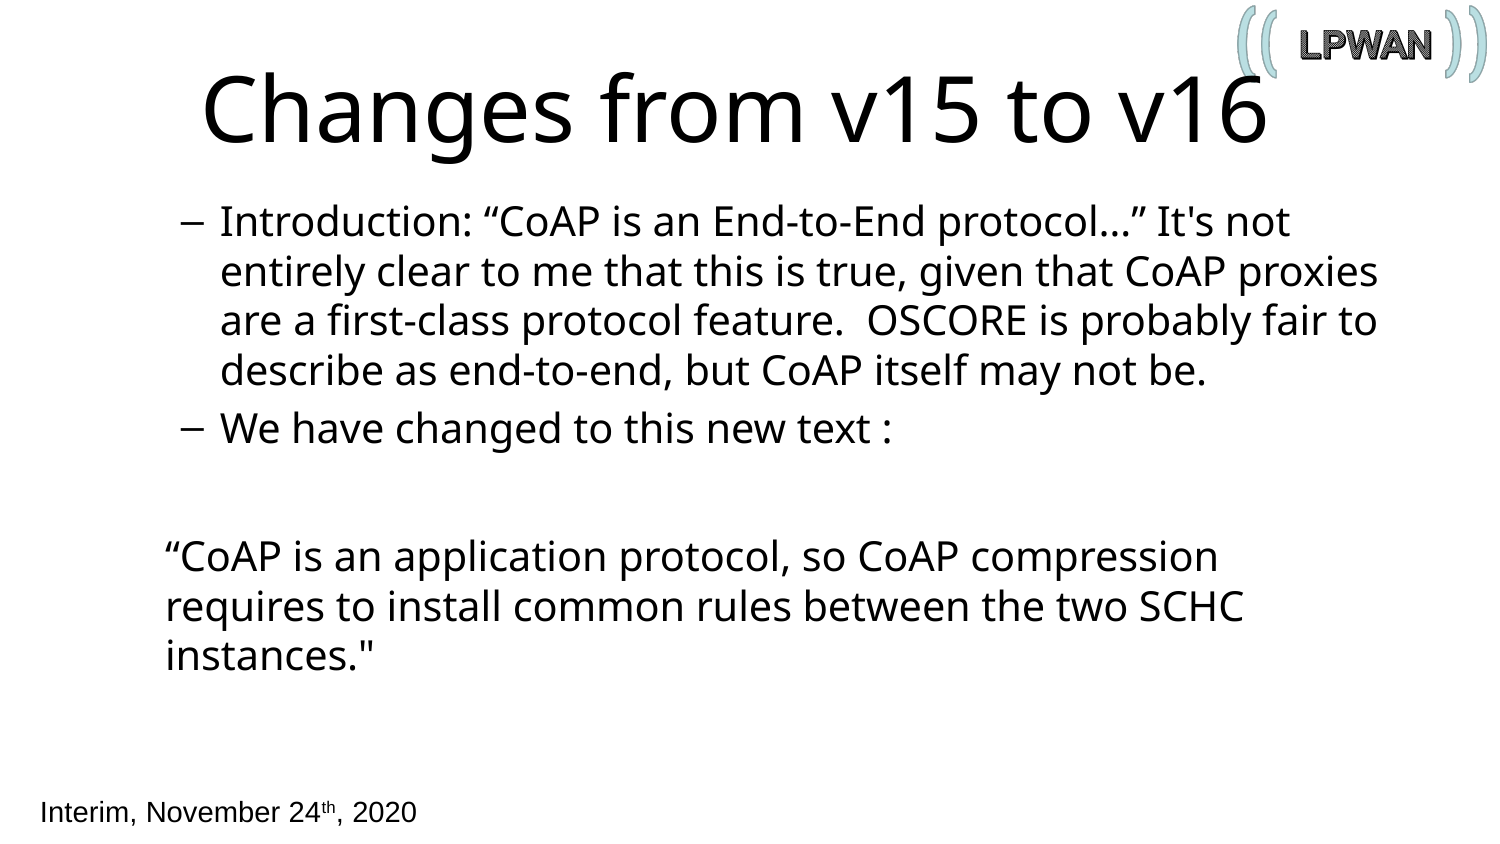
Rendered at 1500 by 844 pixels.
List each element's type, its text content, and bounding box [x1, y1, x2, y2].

picture [1237, 5, 1487, 83]
title Changes from v15 to v16 [88, 24, 1383, 188]
list Introduction: “CoAP is an End-to-End protocol…” It's not entirely clear to me that this is true, given that CoAP proxies are a first-class protocol feature. OSCORE is probably fair to describe as end-to-end, but CoAP itself may not be. We have changed to this new text : “CoAP is an application protocol, so CoAP compression requires to install common rules between the two SCHC instances." [103, 187, 1397, 723]
